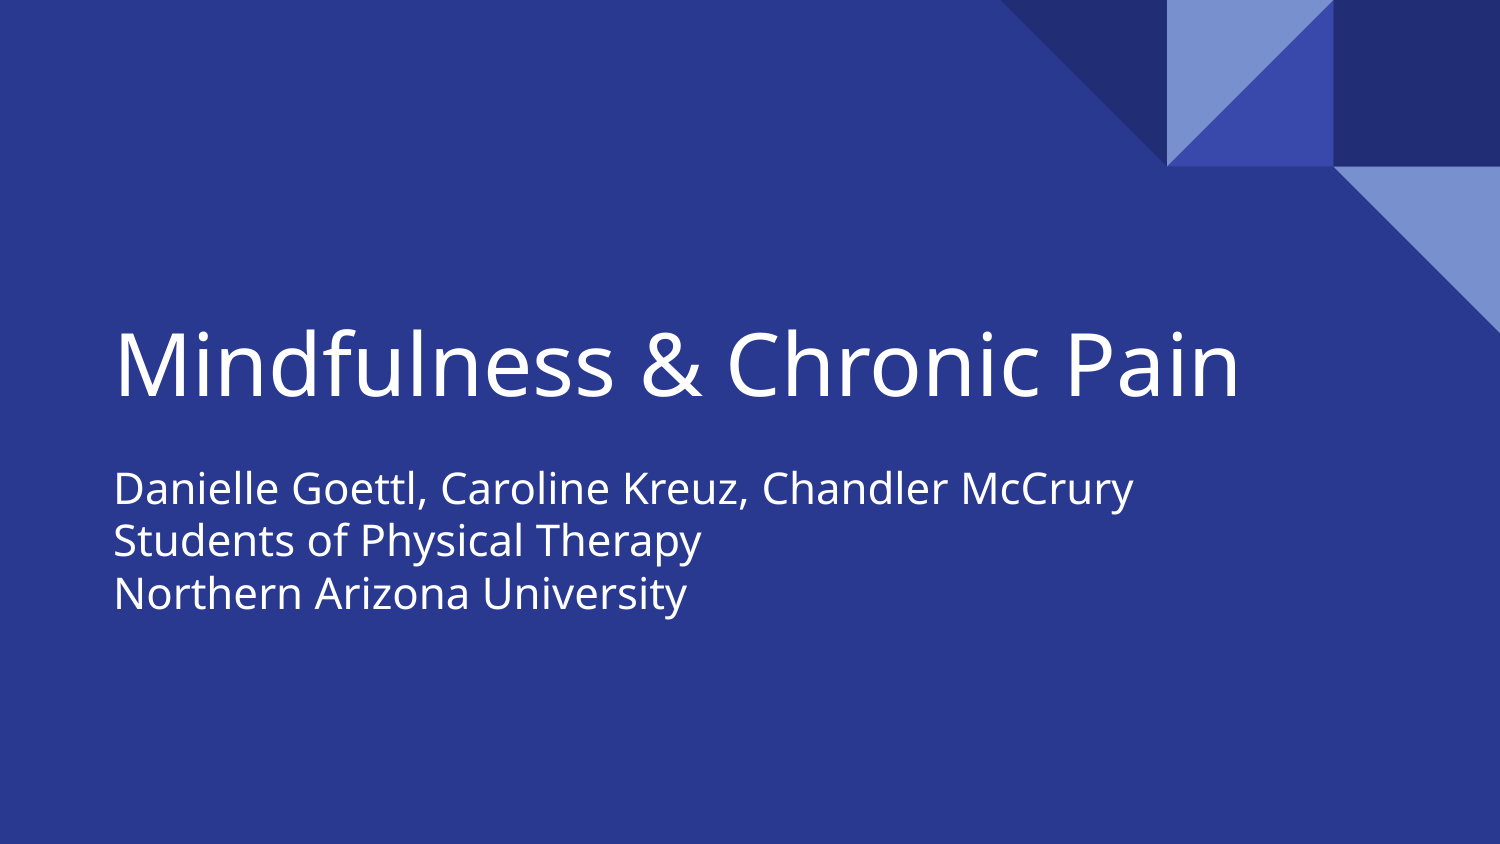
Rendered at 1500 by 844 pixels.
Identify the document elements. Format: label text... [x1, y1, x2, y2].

subtitle Danielle Goettl, Caroline Kreuz, Chandler McCrury Students of Physical Therapy Northern Arizona University [98, 445, 1447, 517]
title Mindfulness & Chronic Pain [98, 291, 1447, 429]
